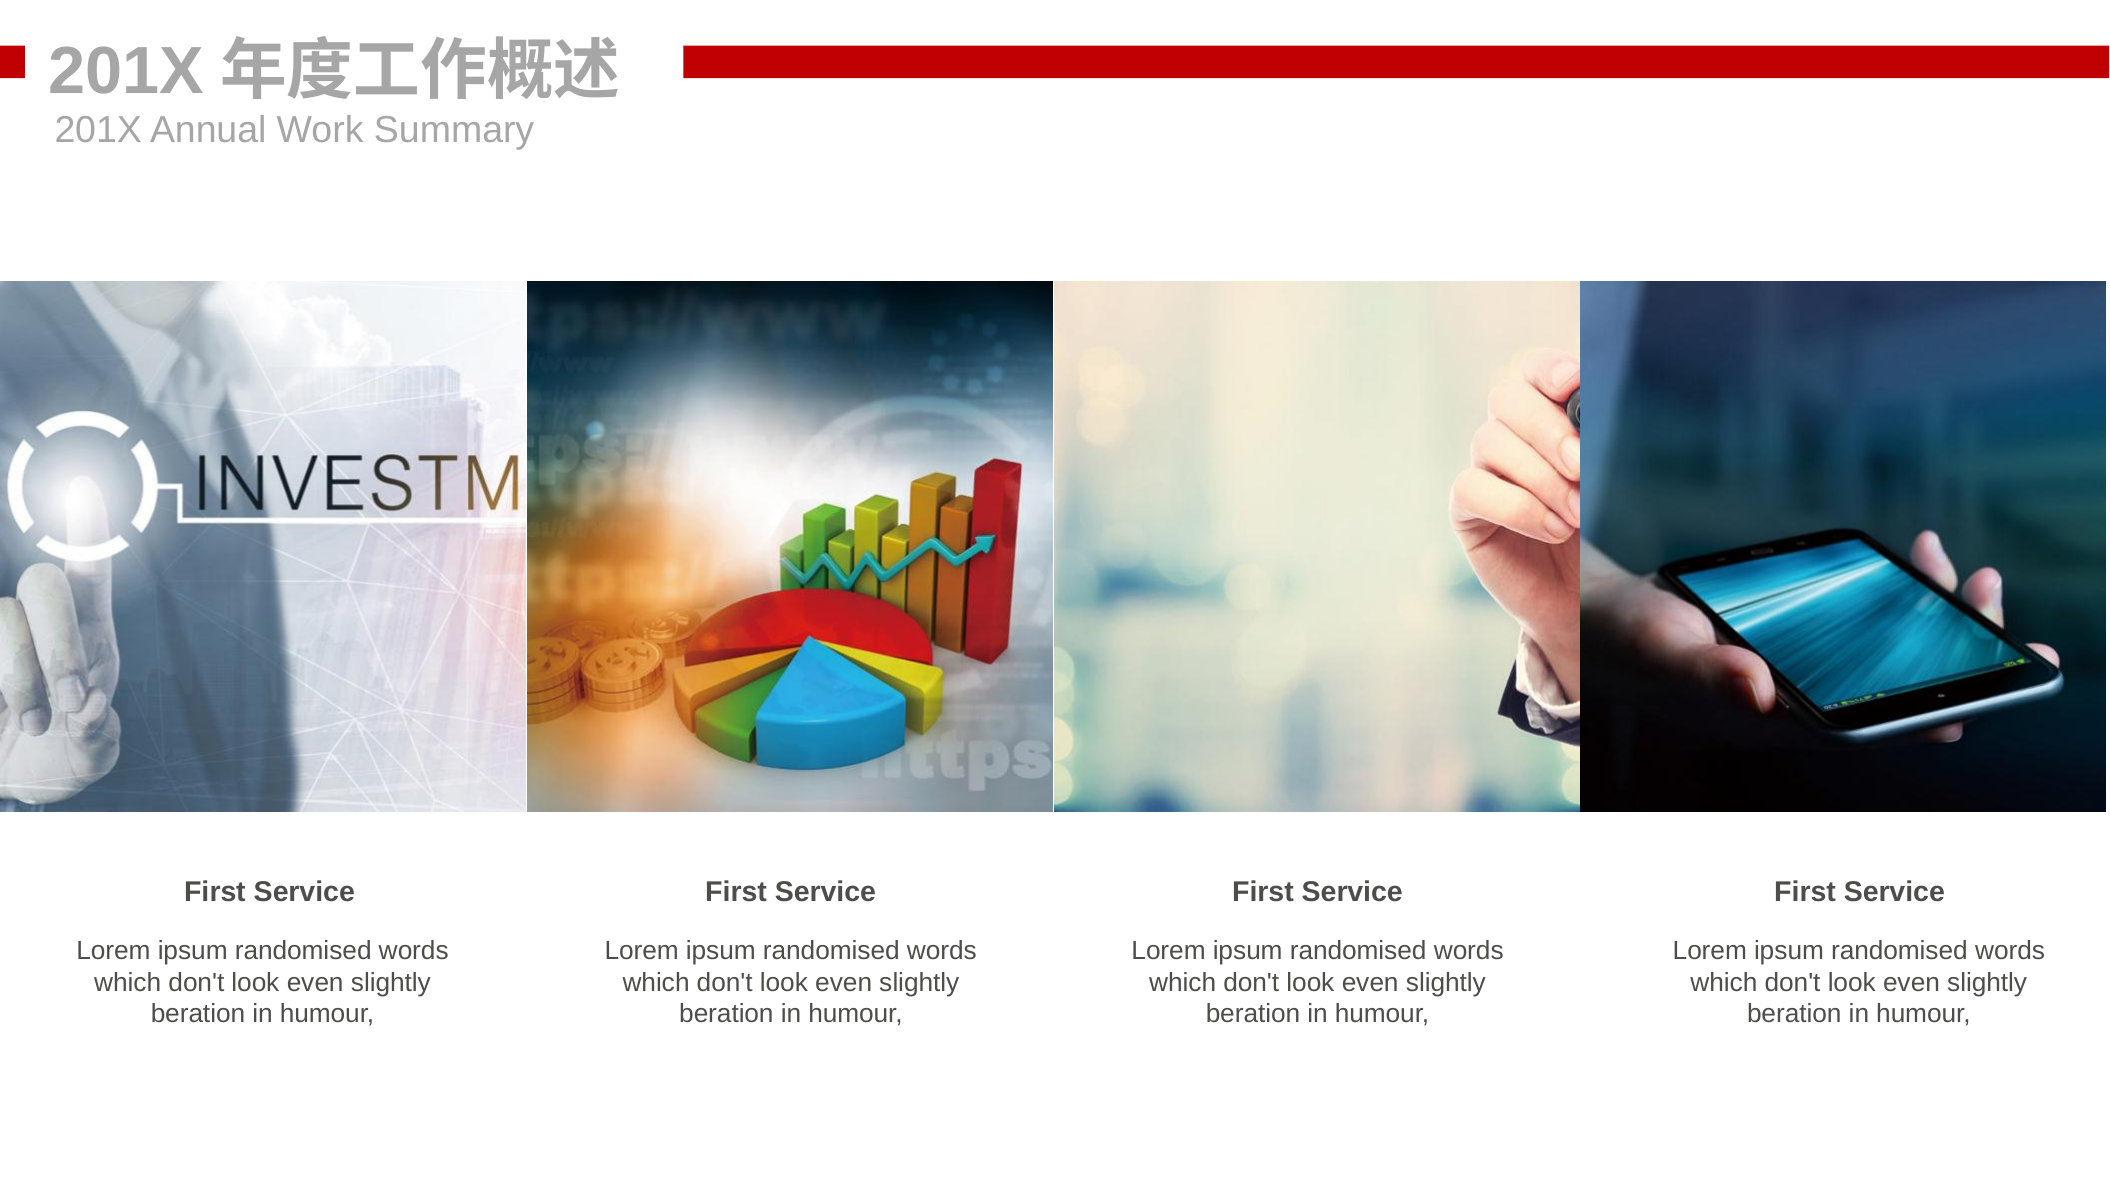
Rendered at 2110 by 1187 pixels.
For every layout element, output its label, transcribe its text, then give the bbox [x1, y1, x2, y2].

text_box 201X Annual Work Summary [54, 104, 535, 150]
text_box First Service [704, 866, 877, 913]
text_box First Service [183, 866, 356, 913]
text_box First Service [1773, 866, 1946, 913]
text_box Lorem ipsum randomised words which don't look even slightly beration in humour, [1657, 916, 2060, 1045]
text_box [0, 45, 26, 79]
text_box [682, 45, 2110, 79]
picture [1054, 281, 2106, 812]
text_box Lorem ipsum randomised words which don't look even slightly beration in humour, [589, 916, 992, 1045]
text_box 201X年度工作概述 [48, 26, 621, 107]
picture [0, 281, 526, 812]
picture [527, 281, 1053, 812]
text_box Lorem ipsum randomised words which don't look even slightly beration in humour, [1116, 916, 1519, 1045]
text_box Lorem ipsum randomised words which don't look even slightly beration in humour, [61, 916, 464, 1045]
text_box First Service [1231, 866, 1404, 913]
